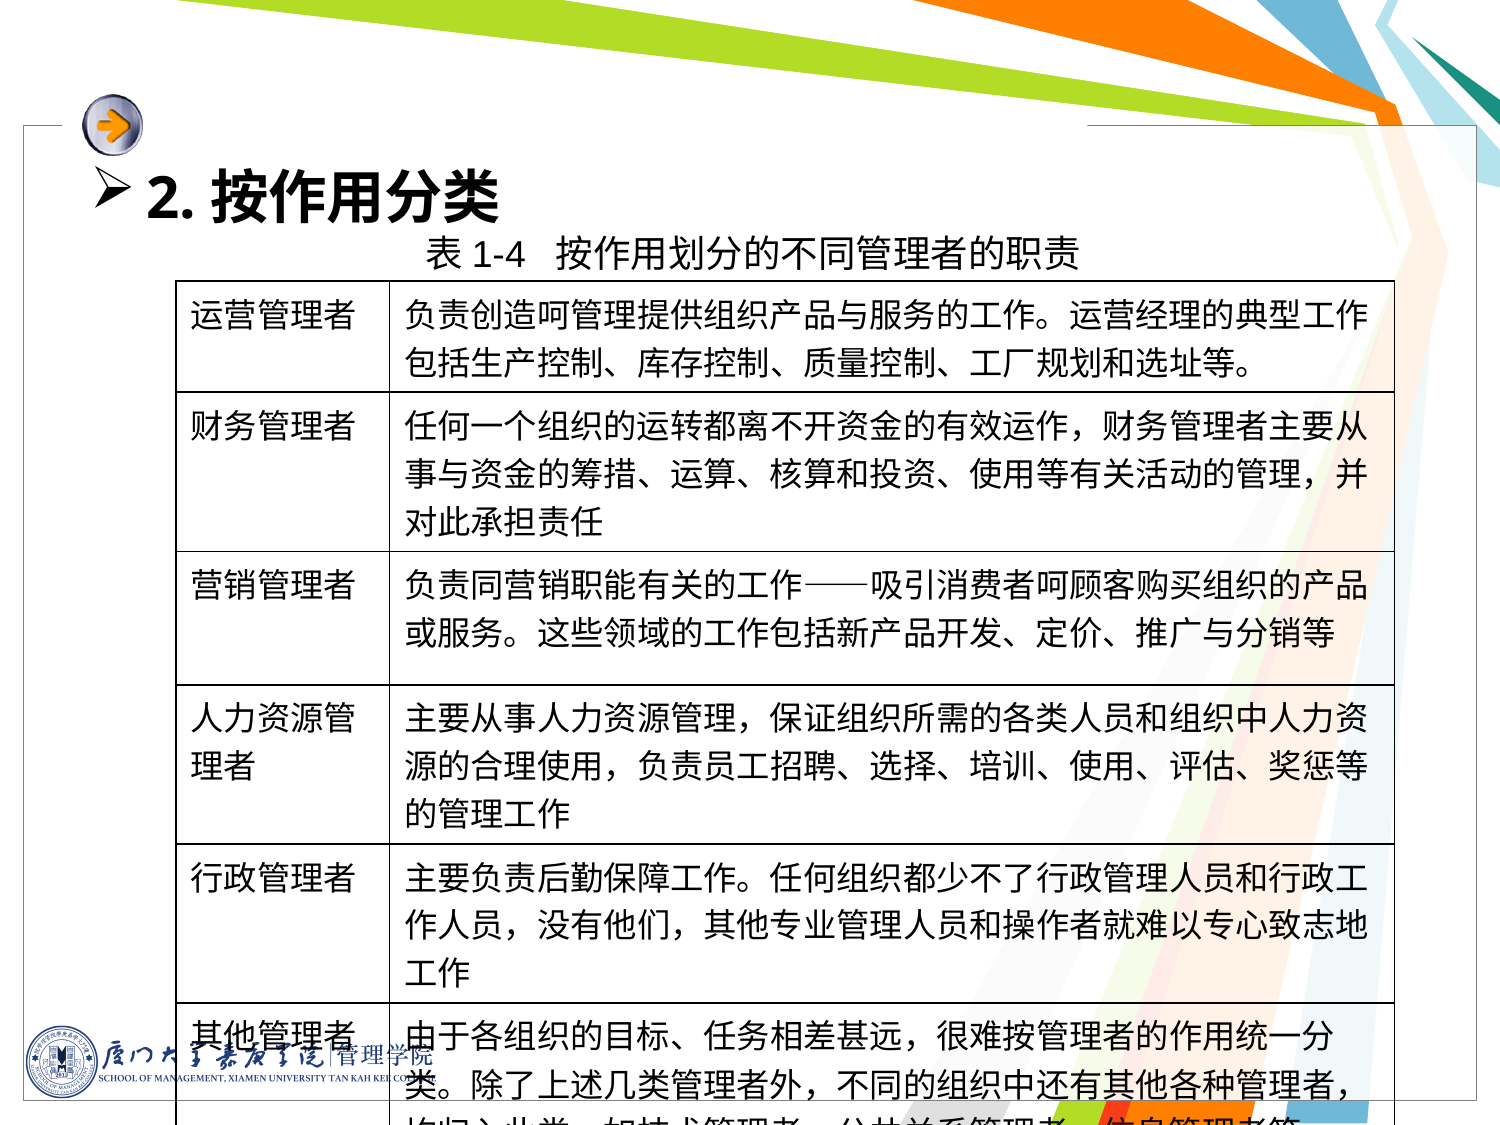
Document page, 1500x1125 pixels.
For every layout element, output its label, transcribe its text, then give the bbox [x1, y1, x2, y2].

table_cell 由于各组织的目标、任务相差甚远，很难按管理者的作用统一分类。除了上述几类管理者外，不同的组织中还有其他各种管理者，均归入此类。如技术管理者、公共关系管理者、信息管理者等 [390, 1004, 1394, 1125]
table_cell 负责同营销职能有关的工作——吸引消费者呵顾客购买组织的产品或服务。这些领域的工作包括新产品开发、定价、推广与分销等 [390, 552, 1394, 684]
table_cell 人力资源管理者 [177, 686, 389, 843]
table_header 负责创造呵管理提供组织产品与服务的工作。运营经理的典型工作包括生产控制、库存控制、质量控制、工厂规划和选址等。 [390, 282, 1394, 391]
table_header 运营管理者 [177, 282, 389, 391]
table_cell 行政管理者 [177, 845, 389, 1002]
table_cell 营销管理者 [177, 552, 389, 684]
picture [24, 1024, 175, 1100]
table_cell 财务管理者 [177, 393, 389, 551]
text_box 表1-4 按作用划分的不同管理者的职责 [410, 222, 1096, 283]
list 2.按作用分类 [75, 152, 1425, 982]
table_cell 其他管理者 [177, 1004, 389, 1125]
table_cell 任何一个组织的运转都离不开资金的有效运作，财务管理者主要从事与资金的筹措、运算、核算和投资、使用等有关活动的管理，并对此承担责任 [390, 393, 1394, 551]
table_cell 主要从事人力资源管理，保证组织所需的各类人员和组织中人力资源的合理使用，负责员工招聘、选择、培训、使用、评估、奖惩等的管理工作 [390, 686, 1394, 843]
picture [82, 94, 143, 152]
table_cell 主要负责后勤保障工作。任何组织都少不了行政管理人员和行政工作人员，没有他们，其他专业管理人员和操作者就难以专心致志地工作 [390, 845, 1394, 1002]
